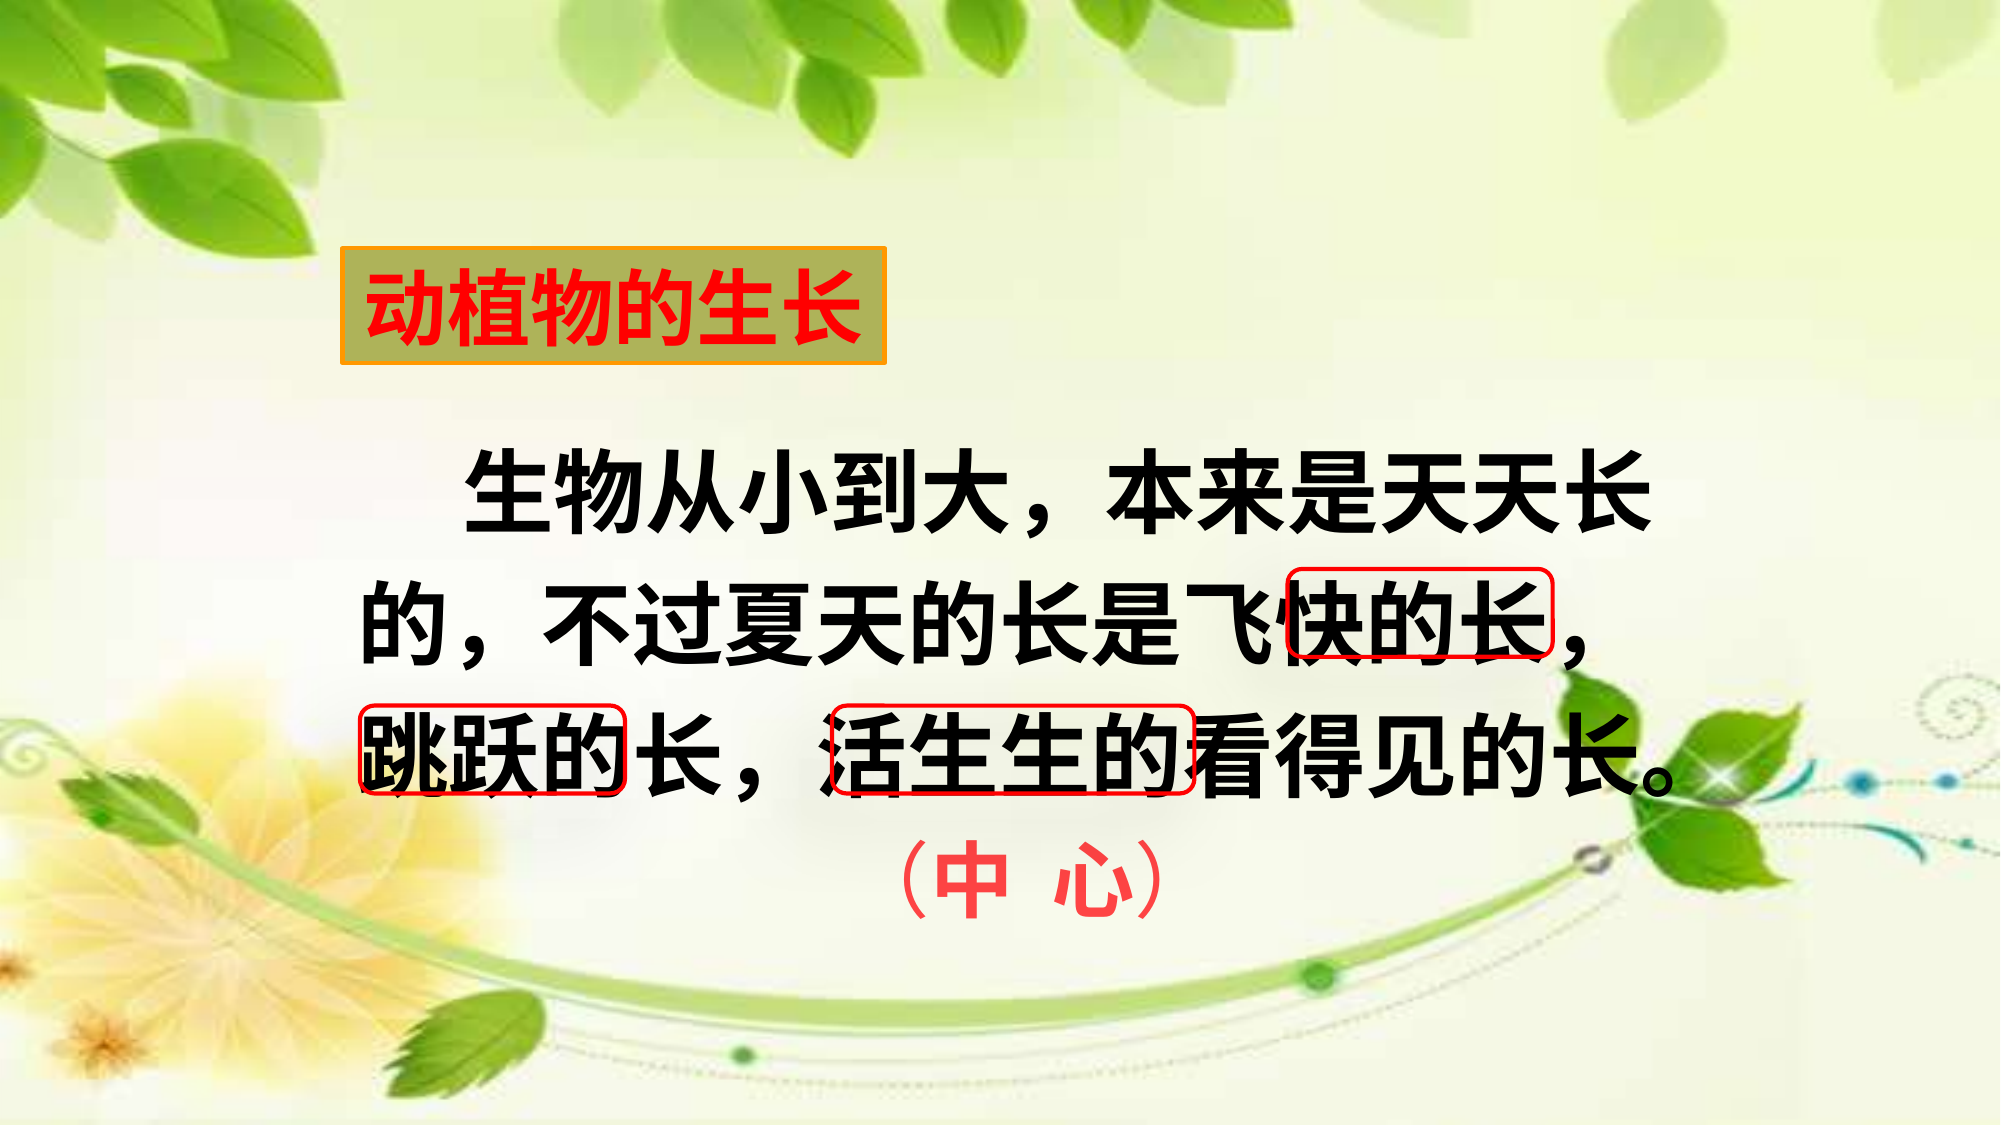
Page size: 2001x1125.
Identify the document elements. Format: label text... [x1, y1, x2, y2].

text_box 生物从小到大，本来是天天长的，不过夏天的长是飞快的长，跳跃的长，活生生的看得见的长。 [342, 405, 1741, 816]
text_box [831, 705, 1195, 794]
picture [0, 0, 2001, 1125]
text_box [359, 705, 625, 794]
text_box 动植物的生长 [342, 248, 885, 364]
text_box （中 心） [831, 820, 1251, 936]
text_box [1287, 568, 1553, 657]
